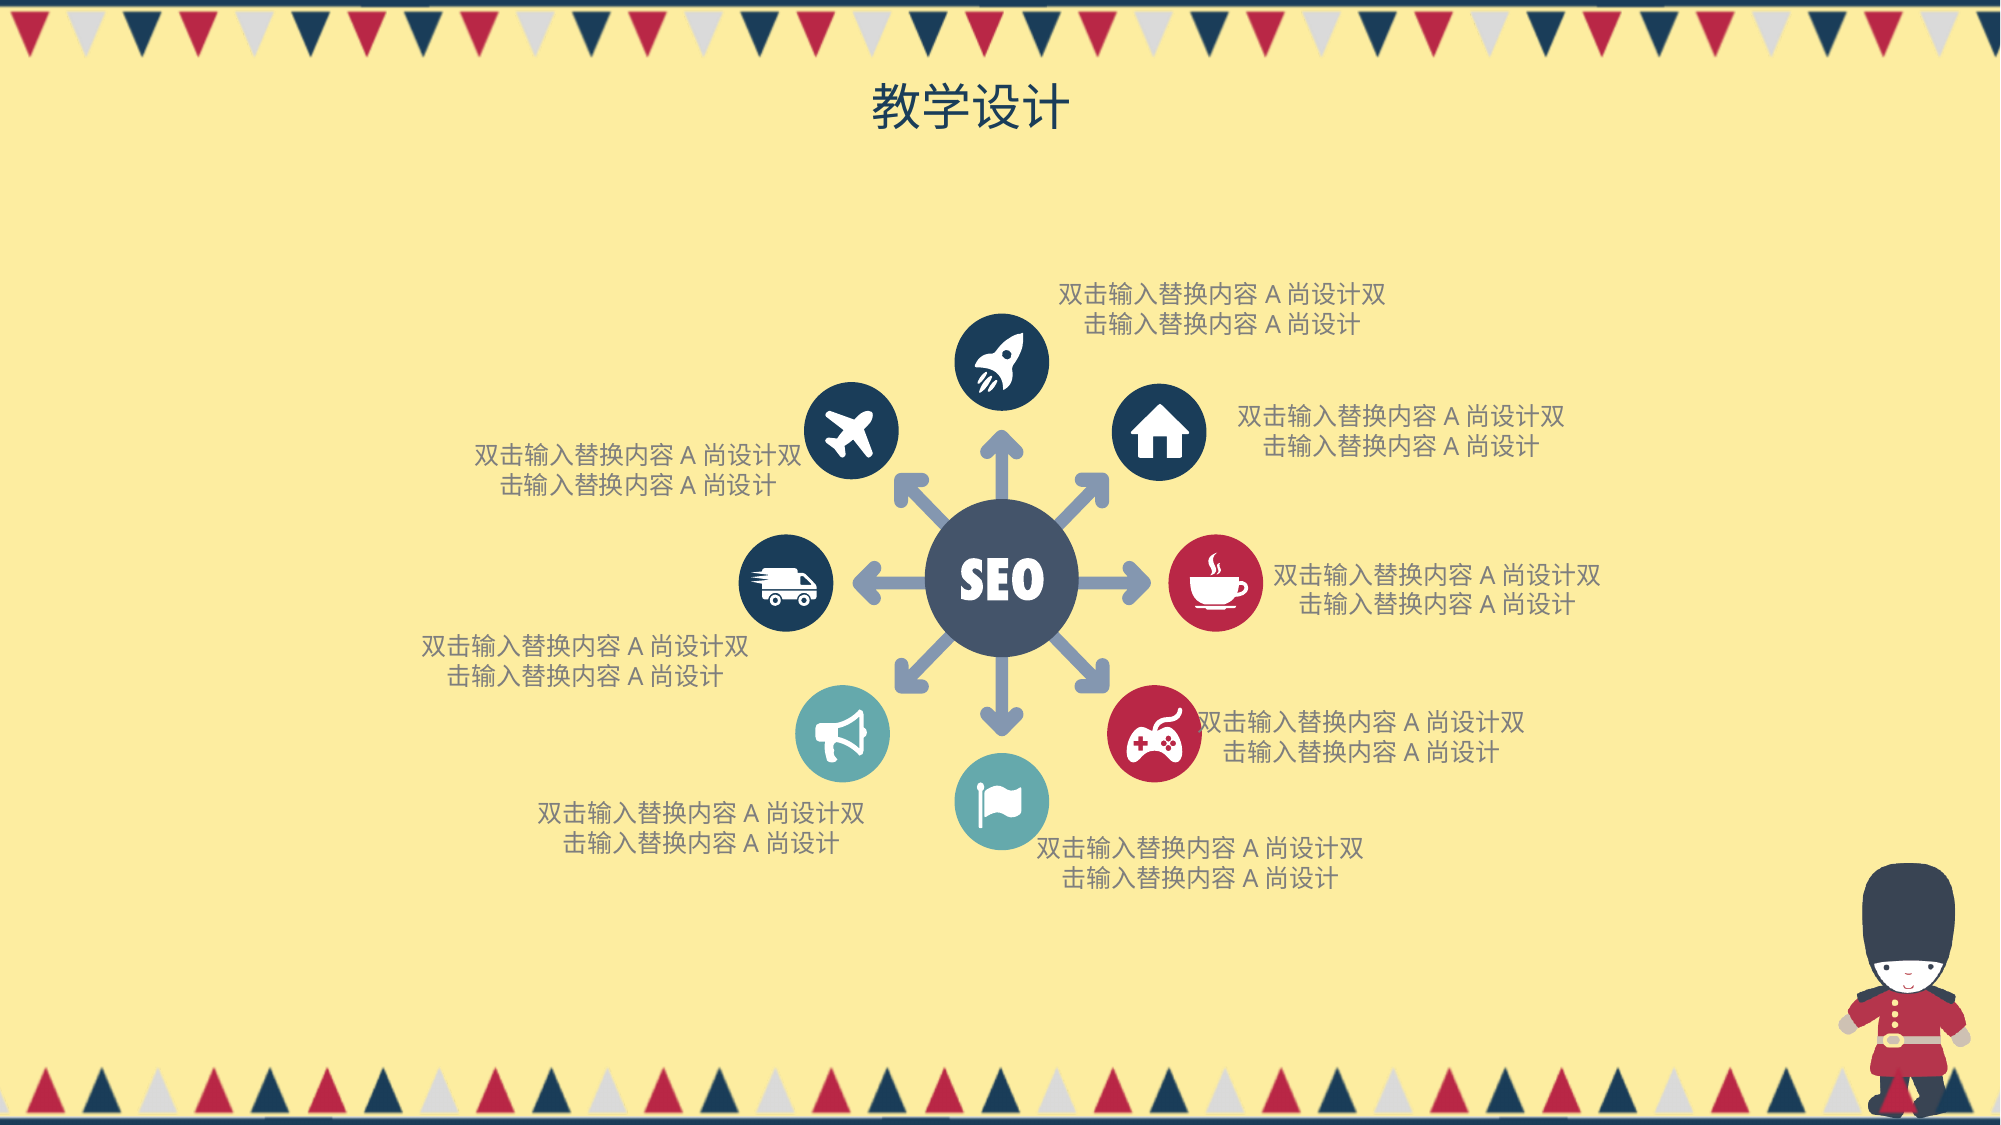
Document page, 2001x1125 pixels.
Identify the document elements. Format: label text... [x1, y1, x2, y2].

text_box 双击输入替换内容A尚设计双击输入替换内容A尚设计 [1043, 271, 1403, 347]
text_box 双击输入替换内容A尚设计双击输入替换内容A尚设计 [1264, 392, 1581, 468]
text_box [738, 313, 1264, 851]
text_box 双击输入替换内容A尚设计双击输入替换内容A尚设计 [406, 623, 738, 698]
text_box 双击输入替换内容A尚设计双击输入替换内容A尚设计 [1021, 824, 1381, 900]
text_box 双击输入替换内容A尚设计双击输入替换内容A尚设计 [1264, 699, 1541, 774]
text_box 教学设计 [678, 67, 1264, 143]
picture [1827, 837, 2001, 1047]
picture [0, 1048, 2001, 1125]
text_box 双击输入替换内容A尚设计双击输入替换内容A尚设计 [458, 431, 738, 507]
text_box 双击输入替换内容A尚设计双击输入替换内容A尚设计 [521, 790, 881, 866]
text_box 双击输入替换内容A尚设计双击输入替换内容A尚设计 [1264, 551, 1617, 627]
picture [0, 0, 2001, 77]
